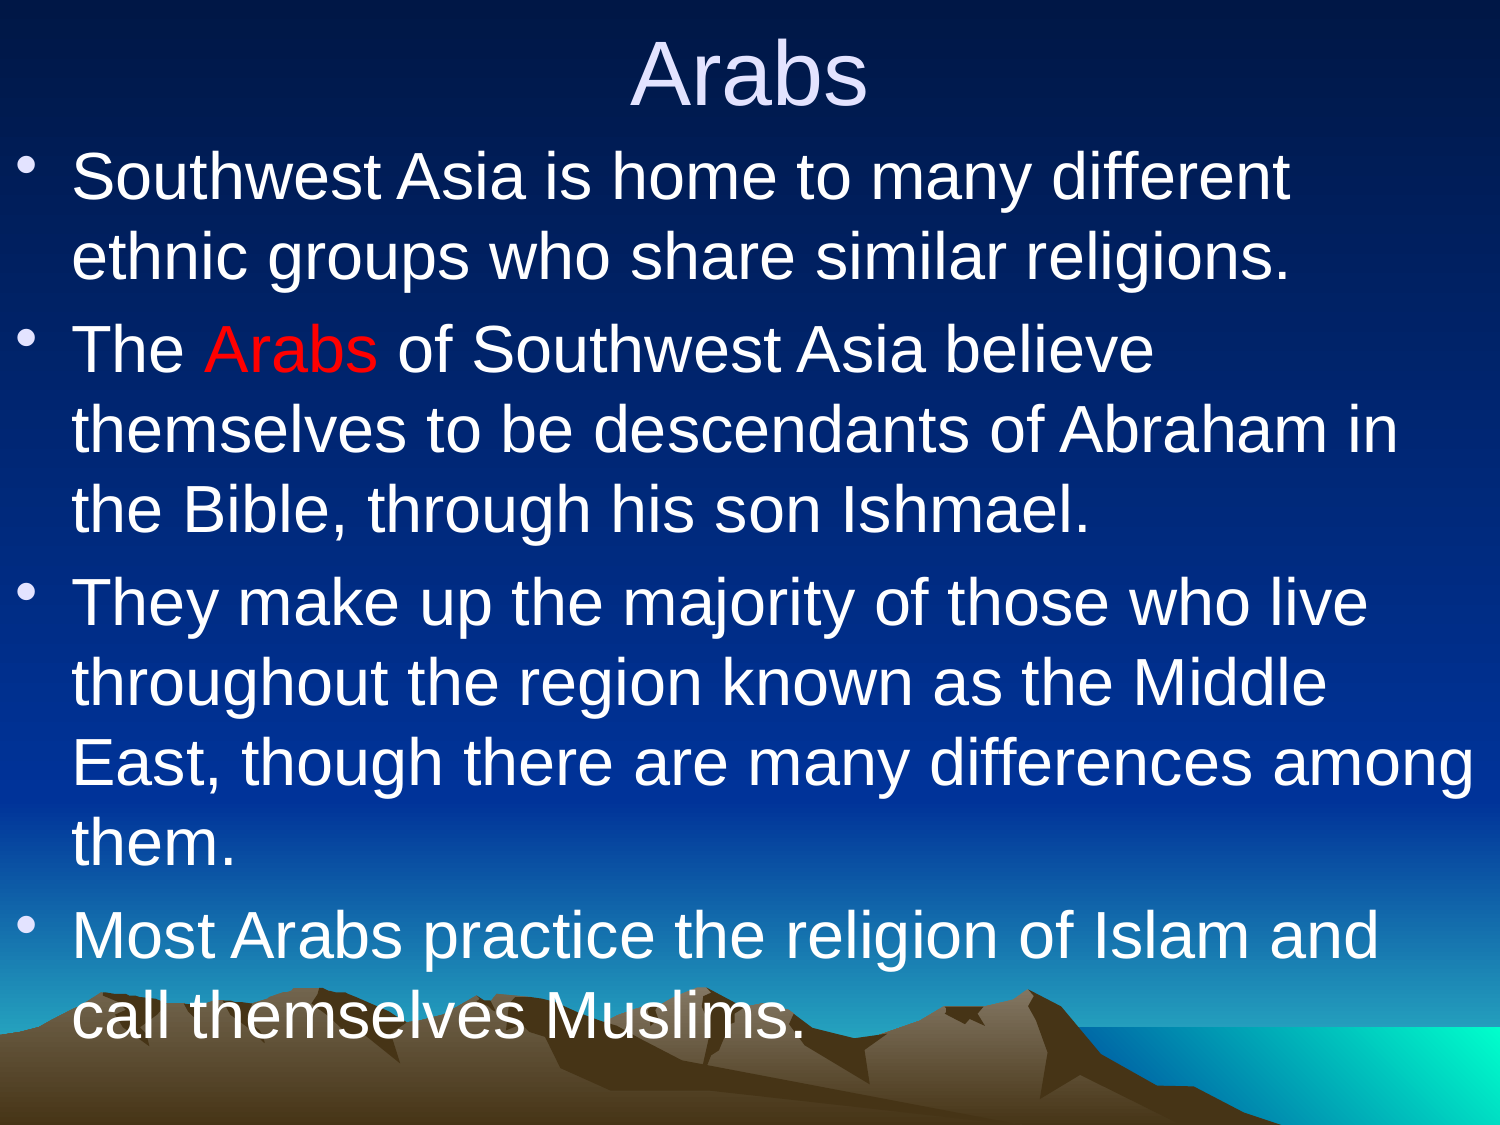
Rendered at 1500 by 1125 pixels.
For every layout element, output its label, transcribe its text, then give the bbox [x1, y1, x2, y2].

title Arabs [74, 0, 1426, 124]
list Southwest Asia is home to many different ethnic groups who share similar religions. The Arabs of Southwest Asia believe themselves to be descendants of Abraham in the Bible, through his son Ishmael. They make up the majority of those who live throughout the region known as the Middle East, though there are many differences among them. Most Arabs practice the religion of Islam and call themselves Muslims. [0, 124, 1500, 863]
